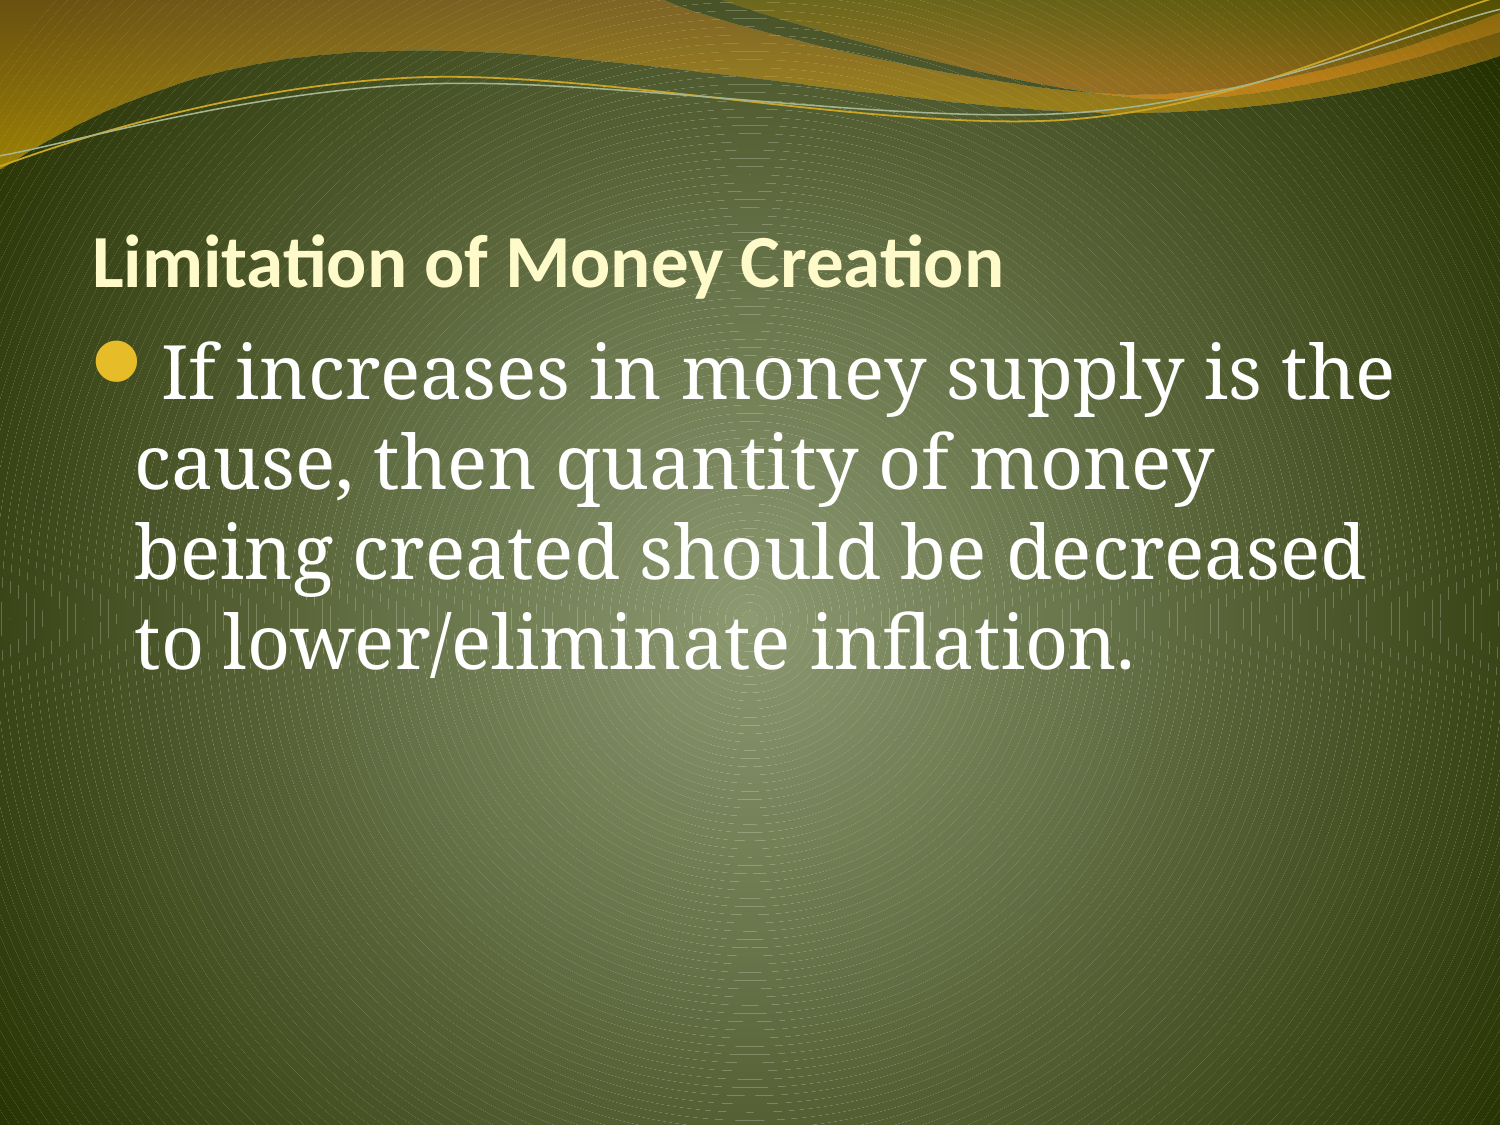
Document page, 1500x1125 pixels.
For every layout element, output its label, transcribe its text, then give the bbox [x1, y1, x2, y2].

list If increases in money supply is the cause, then quantity of money being created should be decreased to lower/eliminate inflation. [75, 317, 1425, 1038]
title Limitation of Money Creation [75, 115, 1425, 303]
